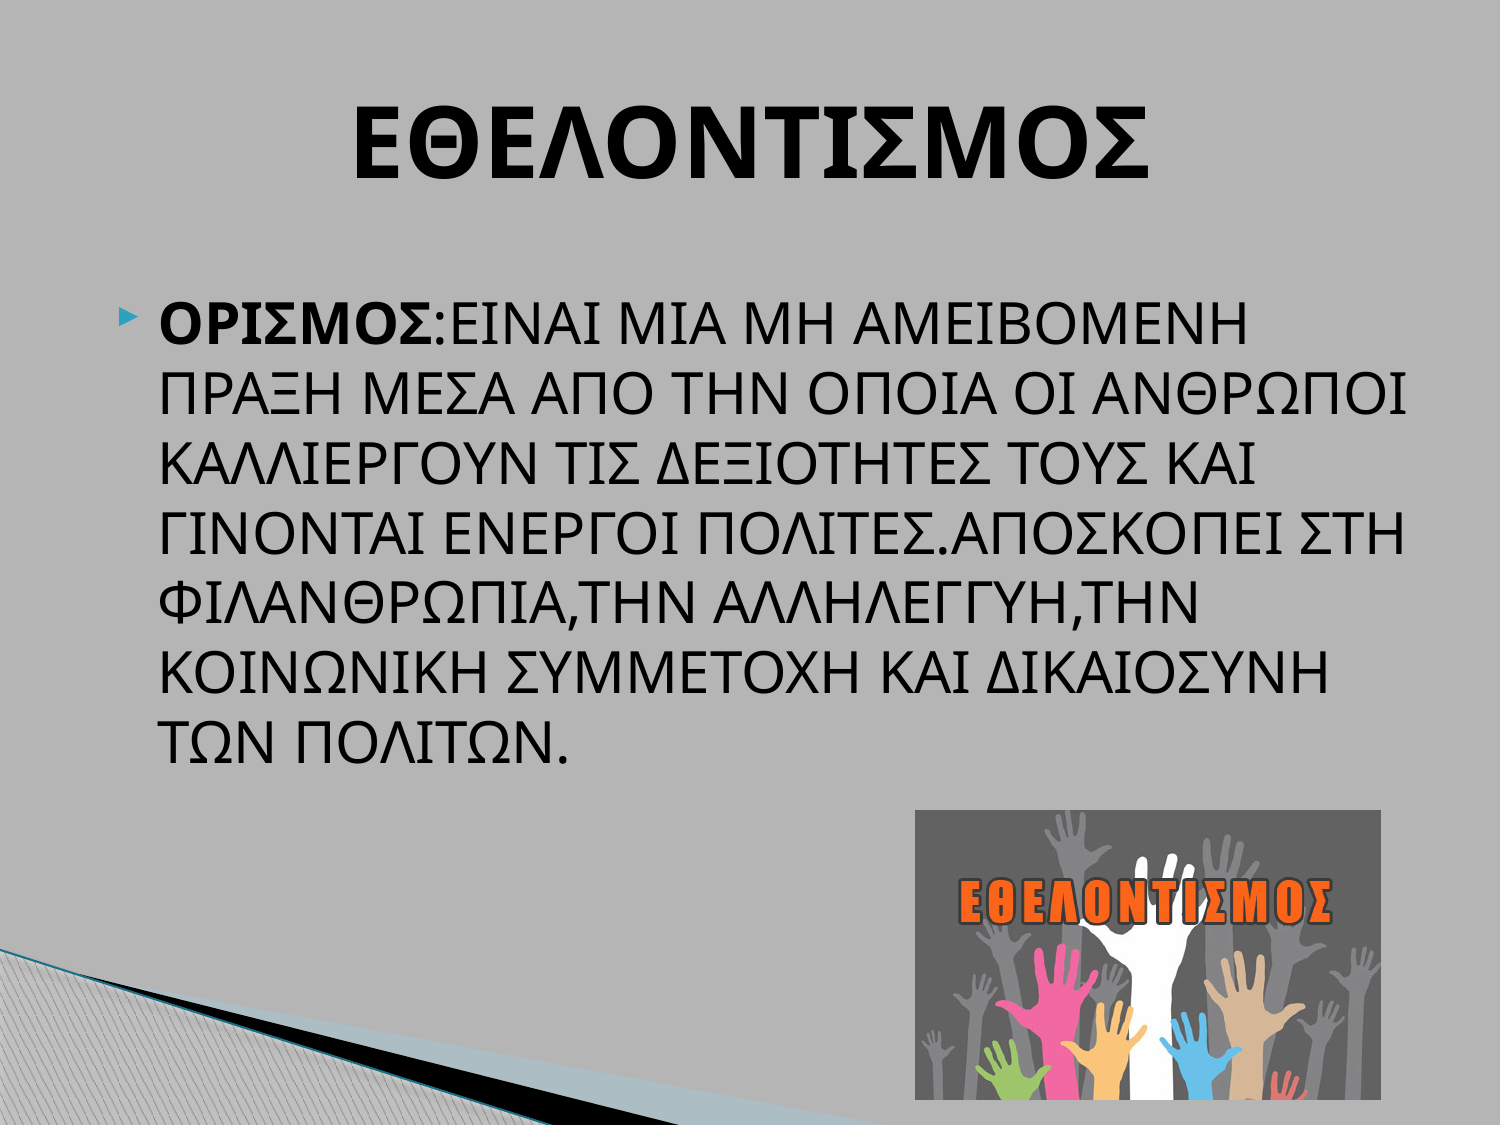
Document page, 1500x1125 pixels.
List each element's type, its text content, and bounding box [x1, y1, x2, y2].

list ΟΡΙΣΜΟΣ:ΕΙΝΑΙ ΜΙΑ ΜΗ ΑΜΕΙΒΟΜΕΝΗ ΠΡΑΞΗ ΜΕΣΑ ΑΠΟ ΤΗΝ ΟΠΟΙΑ ΟΙ ΑΝΘΡΩΠΟΙ ΚΑΛΛΙΕΡΓΟΥΝ ΤΙΣ ΔΕΞΙΟΤΗΤΕΣ ΤΟΥΣ ΚΑΙ ΓΙΝΟΝΤΑΙ ΕΝΕΡΓΟΙ ΠΟΛΙΤΕΣ.ΑΠΟΣΚΟΠΕΙ ΣΤΗ ΦΙΛΑΝΘΡΩΠΙΑ,ΤΗΝ ΑΛΛΗΛΕΓΓΥΗ,ΤΗΝ ΚΟΙΝΩΝΙΚΗ ΣΥΜΜΕΤΟΧΗ ΚΑΙ ΔΙΚΑΙΟΣΥΝΗ ΤΩΝ ΠΟΛΙΤΩΝ. [82, 278, 1433, 1022]
picture [915, 810, 1381, 1101]
title ΕΘΕΛΟΝΤΙΣΜΟΣ [75, 45, 1425, 233]
